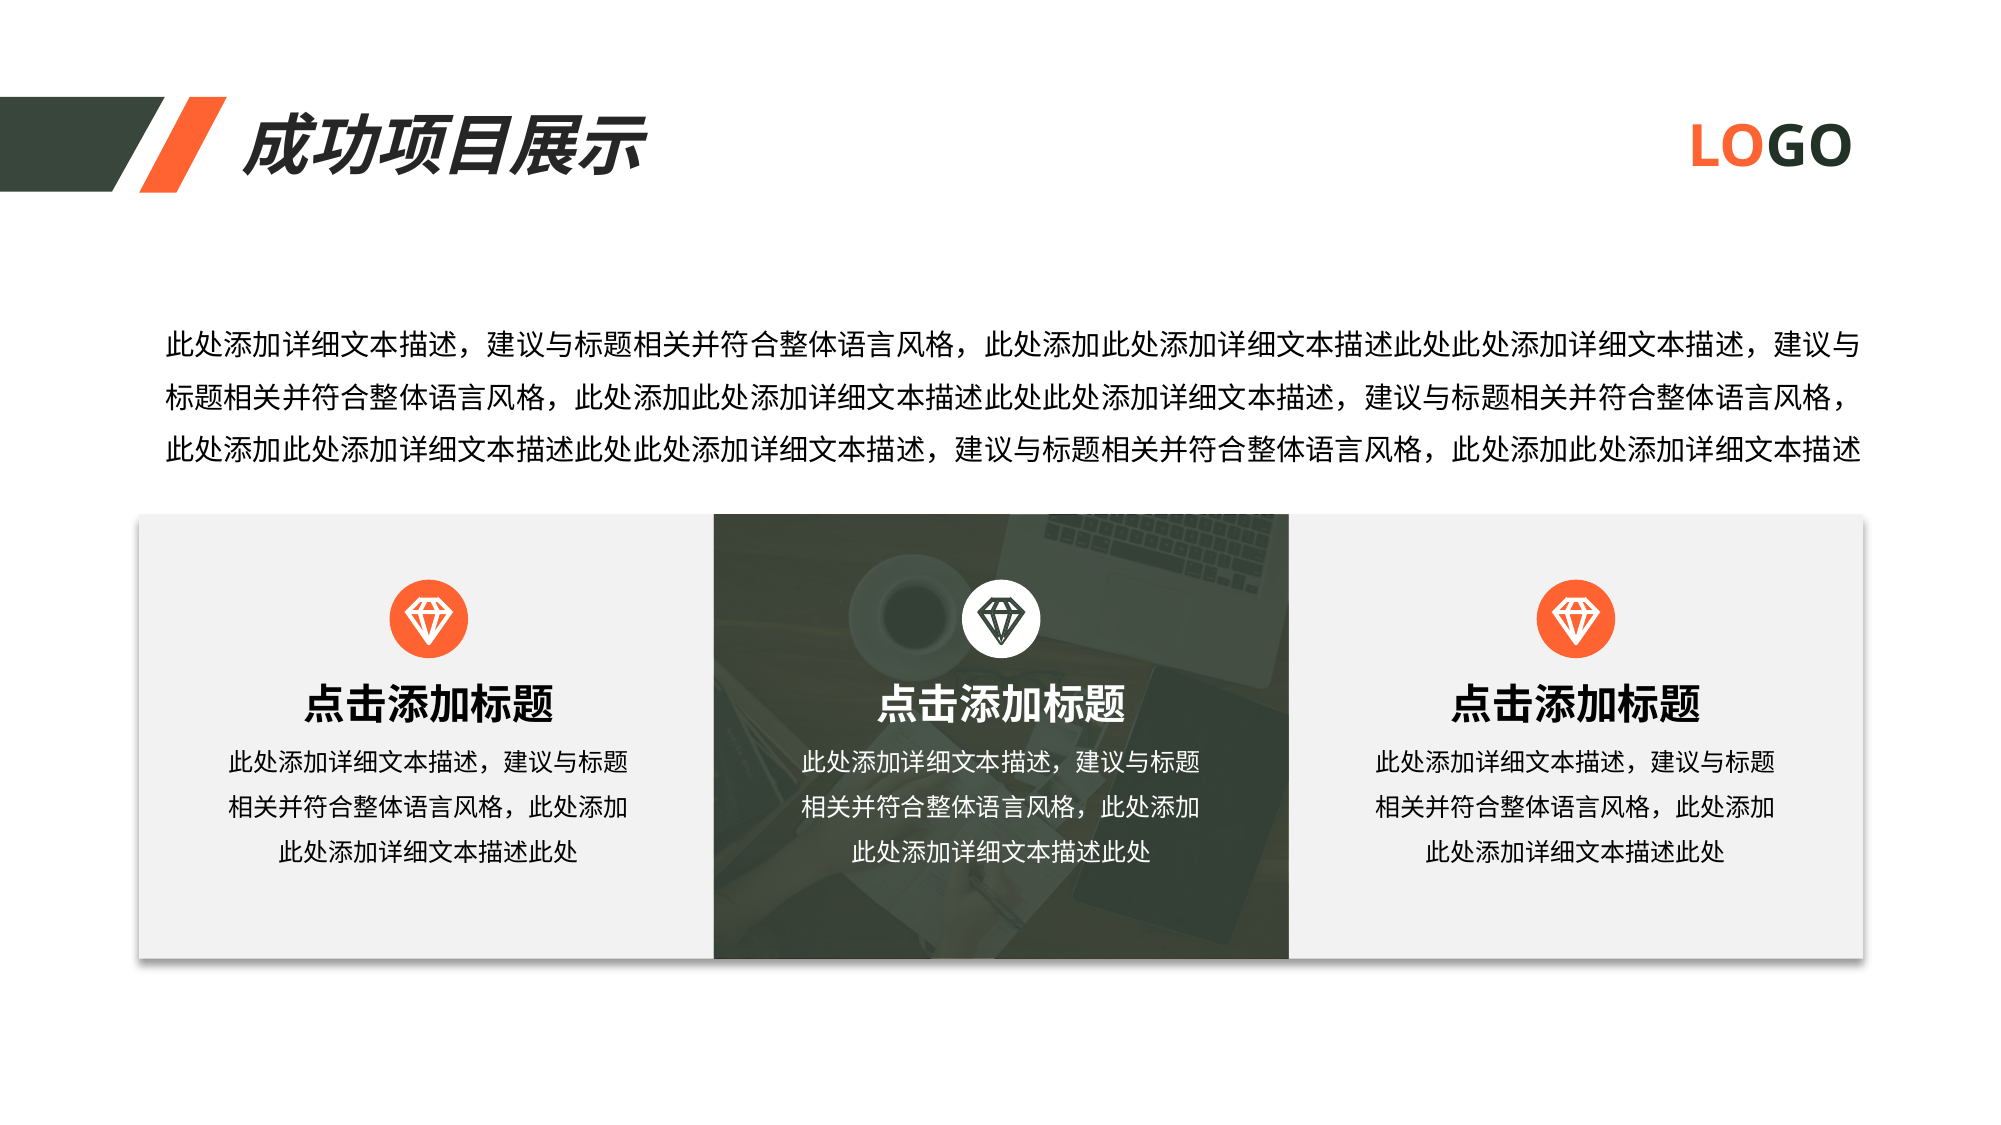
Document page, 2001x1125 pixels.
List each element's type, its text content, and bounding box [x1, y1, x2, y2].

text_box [0, 95, 657, 193]
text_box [139, 301, 1888, 959]
text_box LOGO [1616, 100, 1926, 186]
